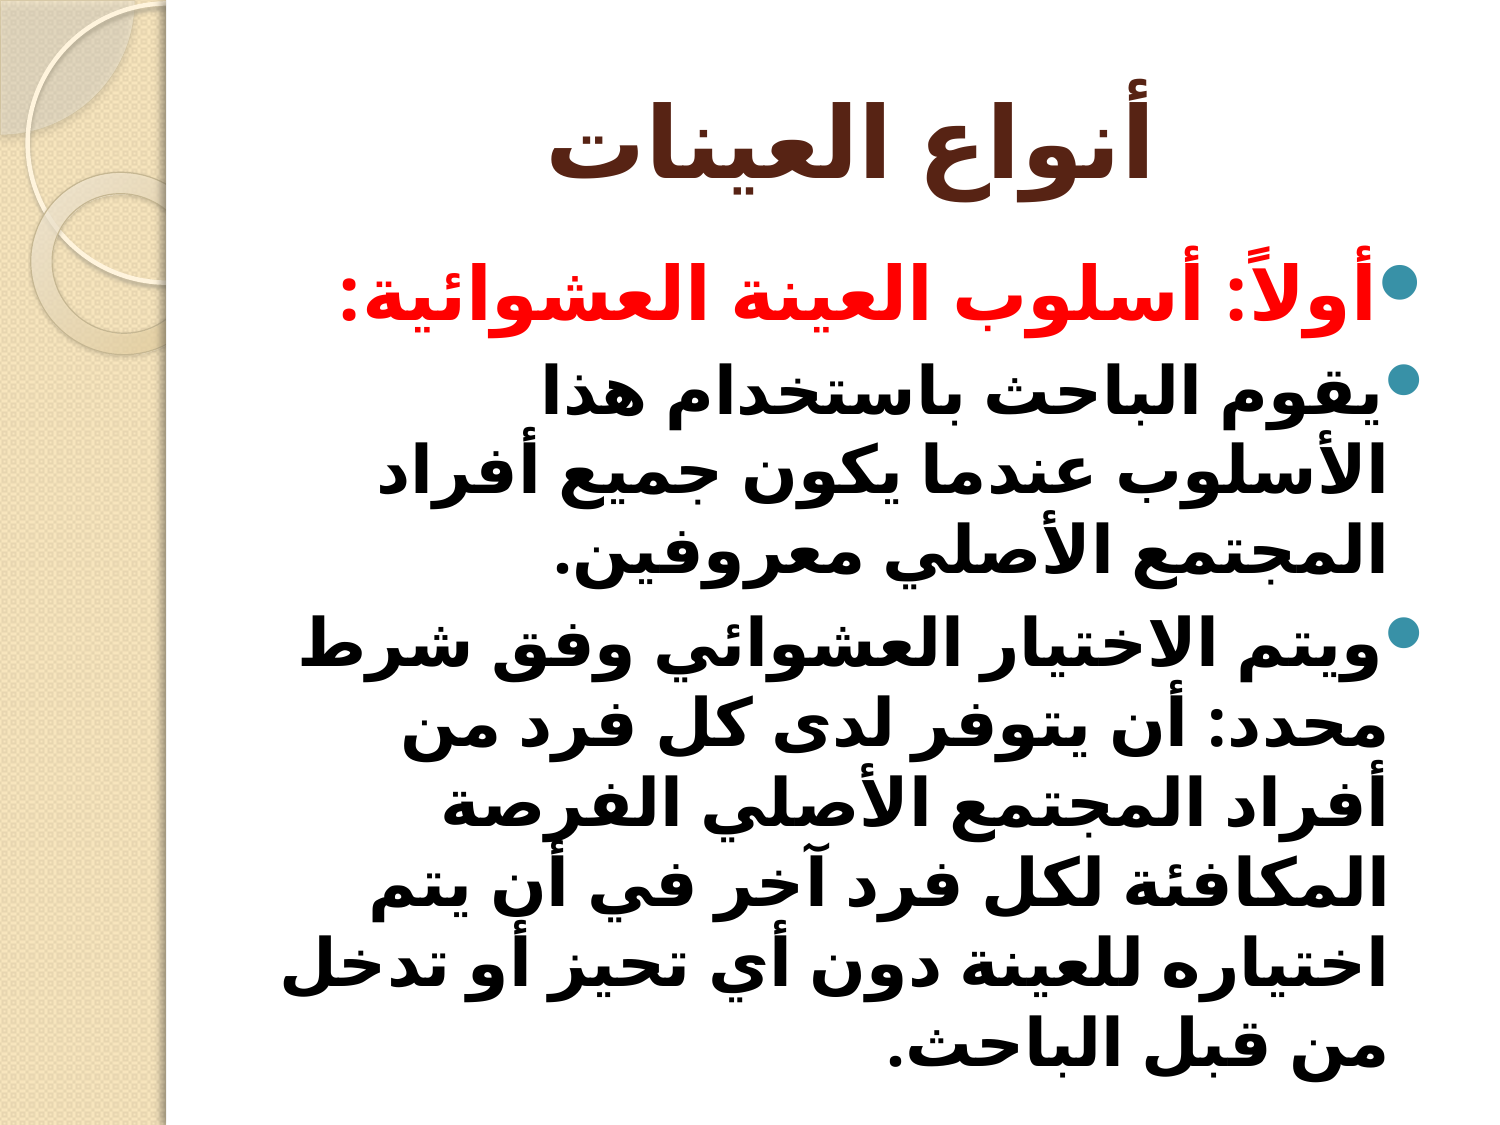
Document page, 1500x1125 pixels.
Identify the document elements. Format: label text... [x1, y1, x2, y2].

list أولاً: أسلوب العينة العشوائية: يقوم الباحث باستخدام هذا الأسلوب عندما يكون جميع أفراد المجتمع الأصلي معروفين. ويتم الاختيار العشوائي وفق شرط محدد: أن يتوفر لدى كل فرد من أفراد المجتمع الأصلي الفرصة المكافئة لكل فرد آخر في أن يتم اختياره للعينة دون أي تحيز أو تدخل من قبل الباحث. [235, 237, 1466, 1025]
title أنواع العينات [235, 45, 1466, 233]
